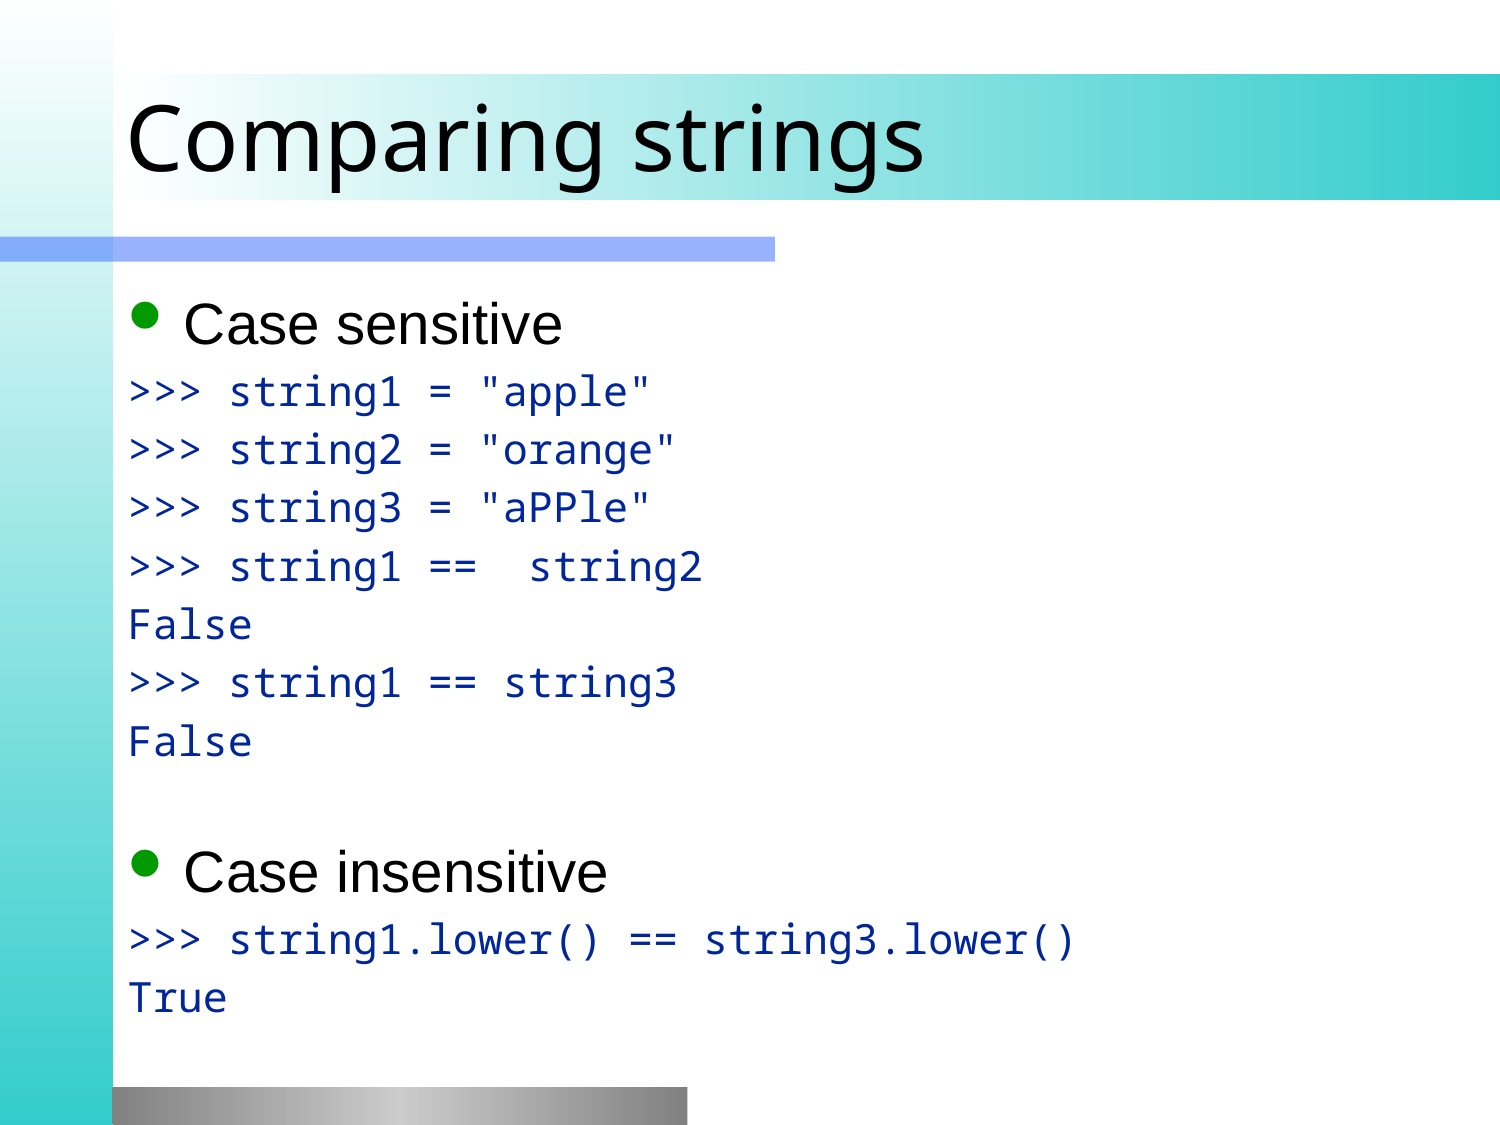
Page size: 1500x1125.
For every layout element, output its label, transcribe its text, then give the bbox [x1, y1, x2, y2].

title Comparing strings [110, 40, 1386, 229]
list Case sensitive >>> string1 = "apple" >>> string2 = "orange" >>> string3 = "aPPle" >>> string1 == string2 False >>> string1 == string3 False Case insensitive >>> string1.lower() == string3.lower() True [112, 278, 1388, 1073]
